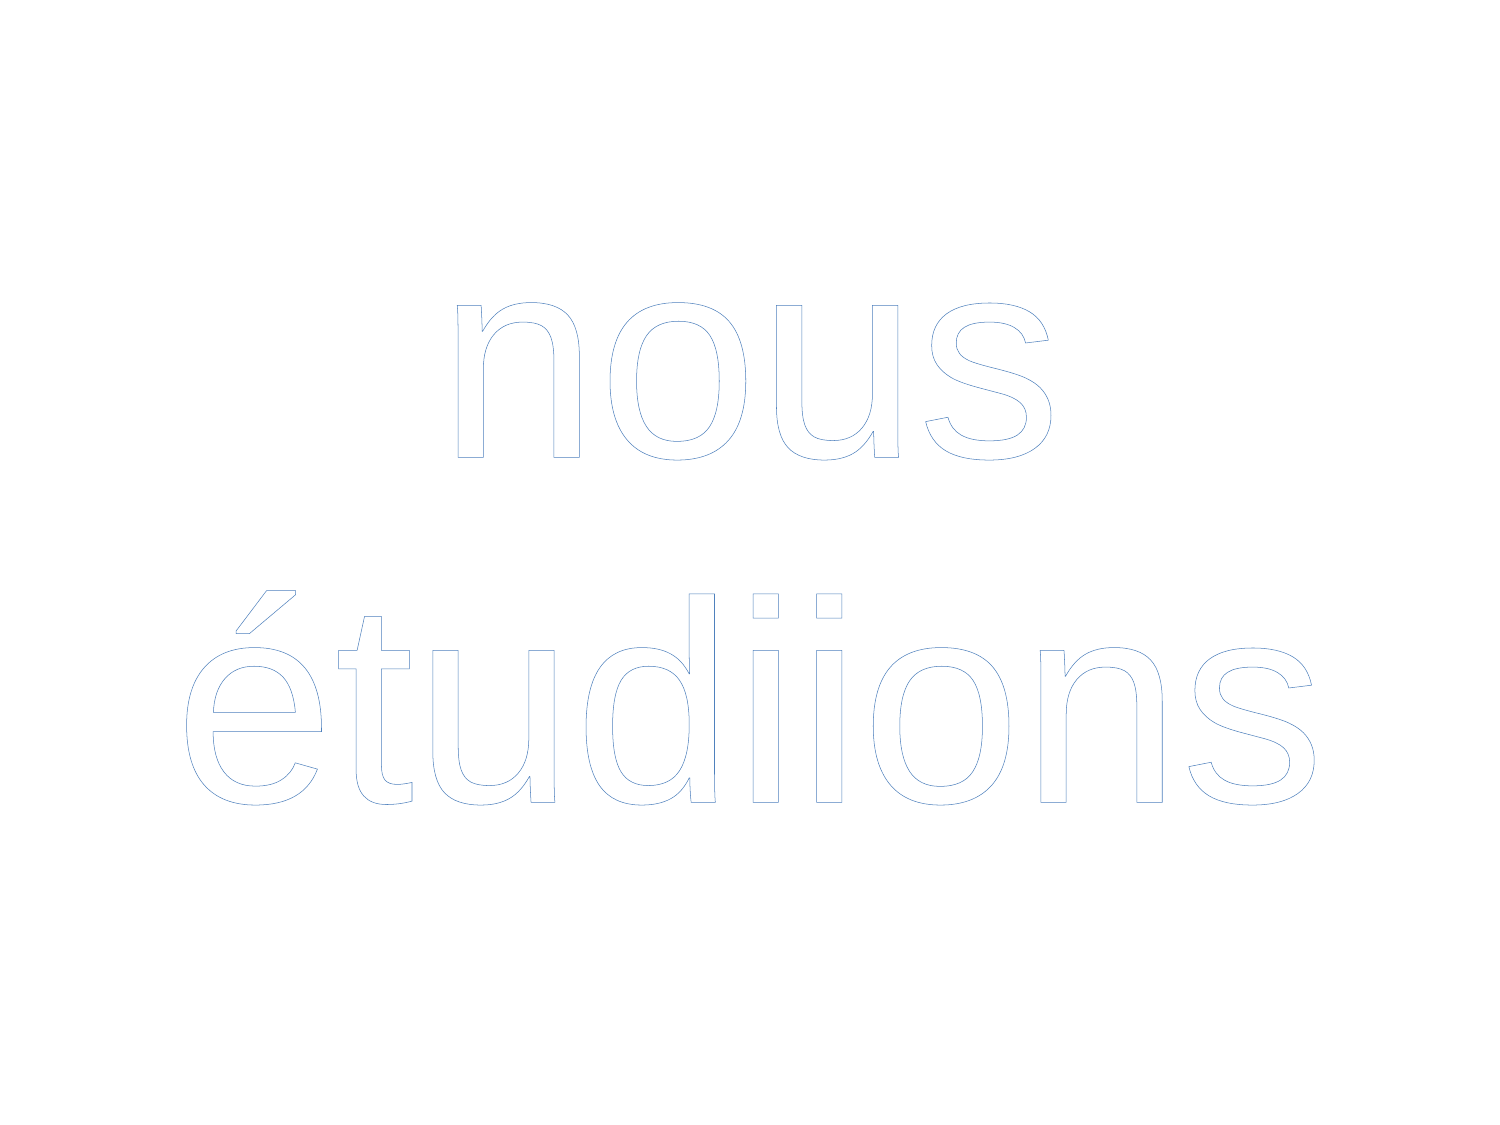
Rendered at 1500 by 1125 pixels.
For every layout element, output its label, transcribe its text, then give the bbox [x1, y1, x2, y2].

text_box nous étudiions [0, 162, 1500, 868]
